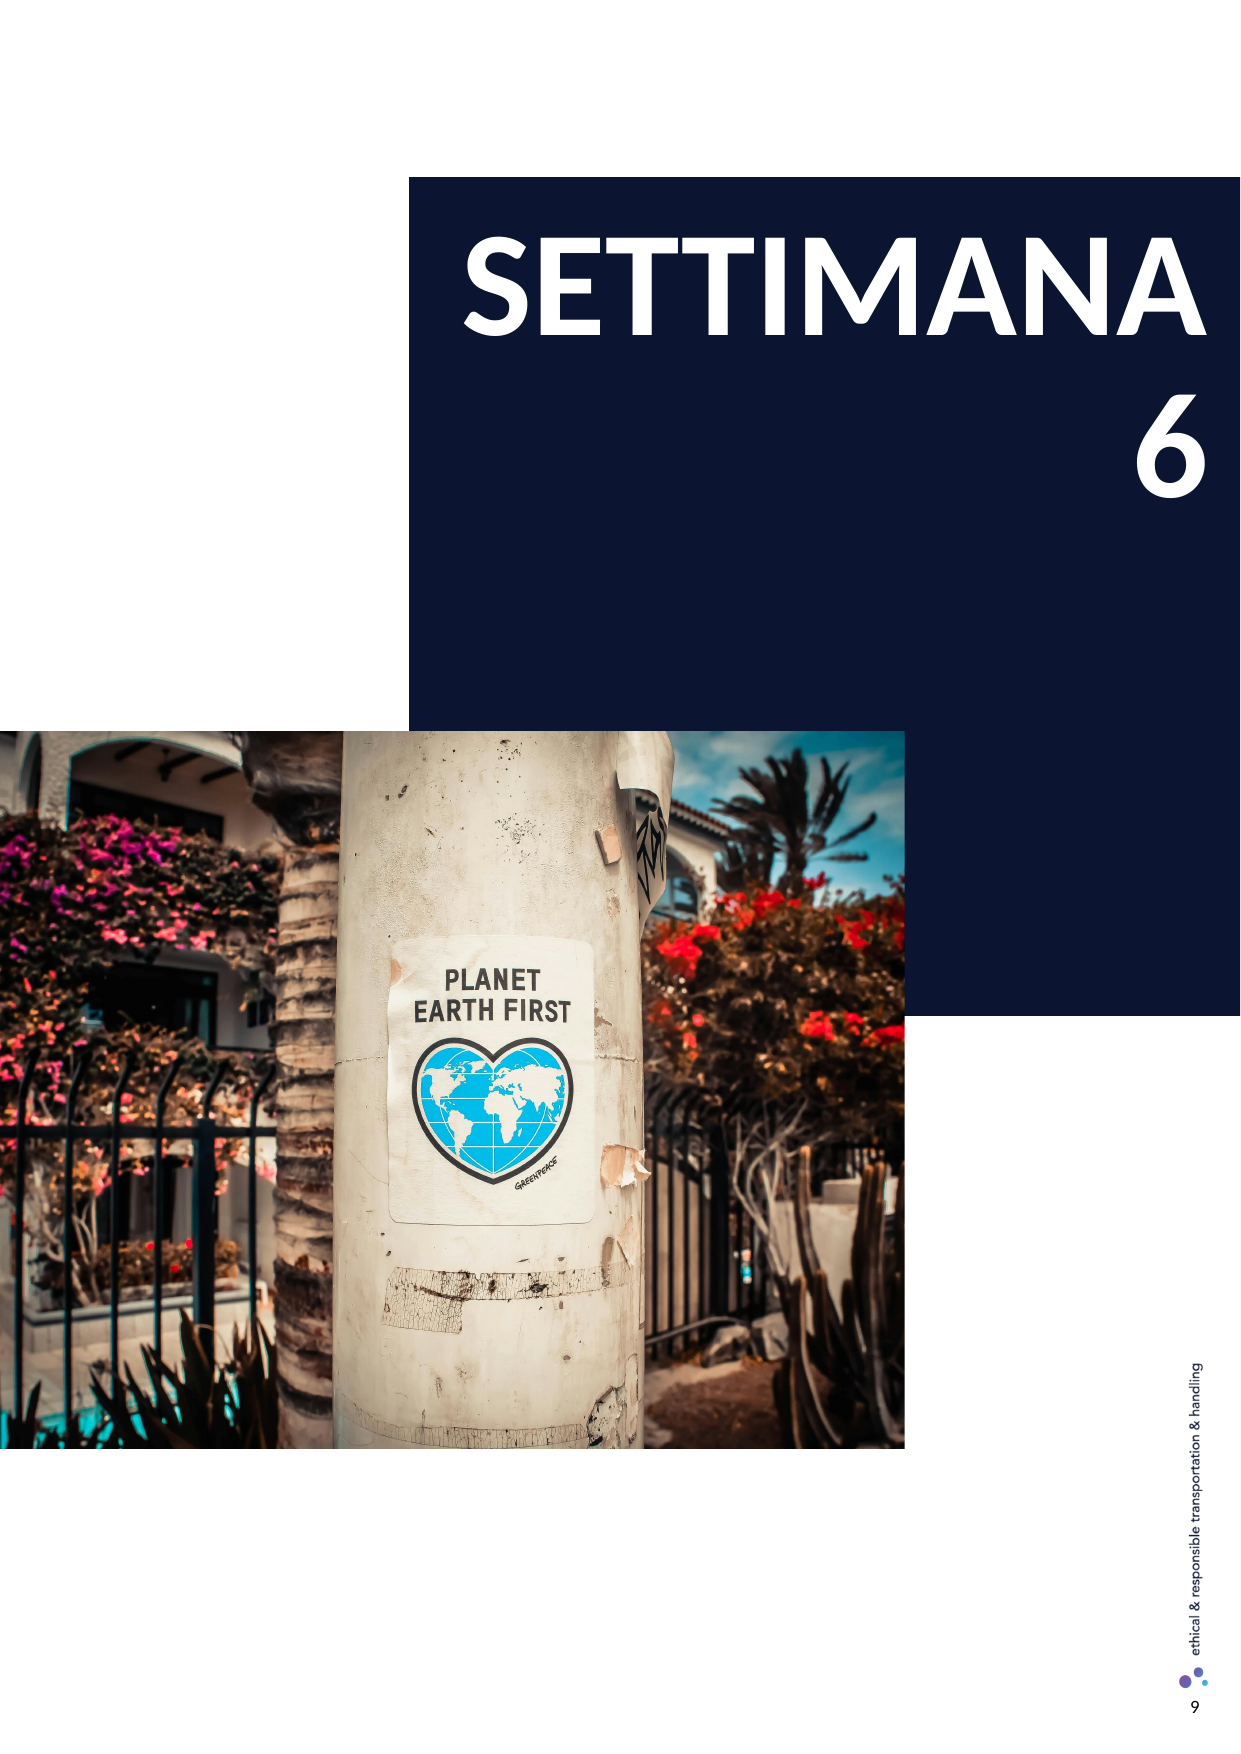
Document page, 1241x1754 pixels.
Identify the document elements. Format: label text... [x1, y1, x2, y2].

picture [1179, 1357, 1217, 1680]
picture [0, 731, 905, 1449]
slide_number 9 [1153, 1676, 1215, 1736]
list SETTIMANA 6 [432, 198, 1223, 709]
